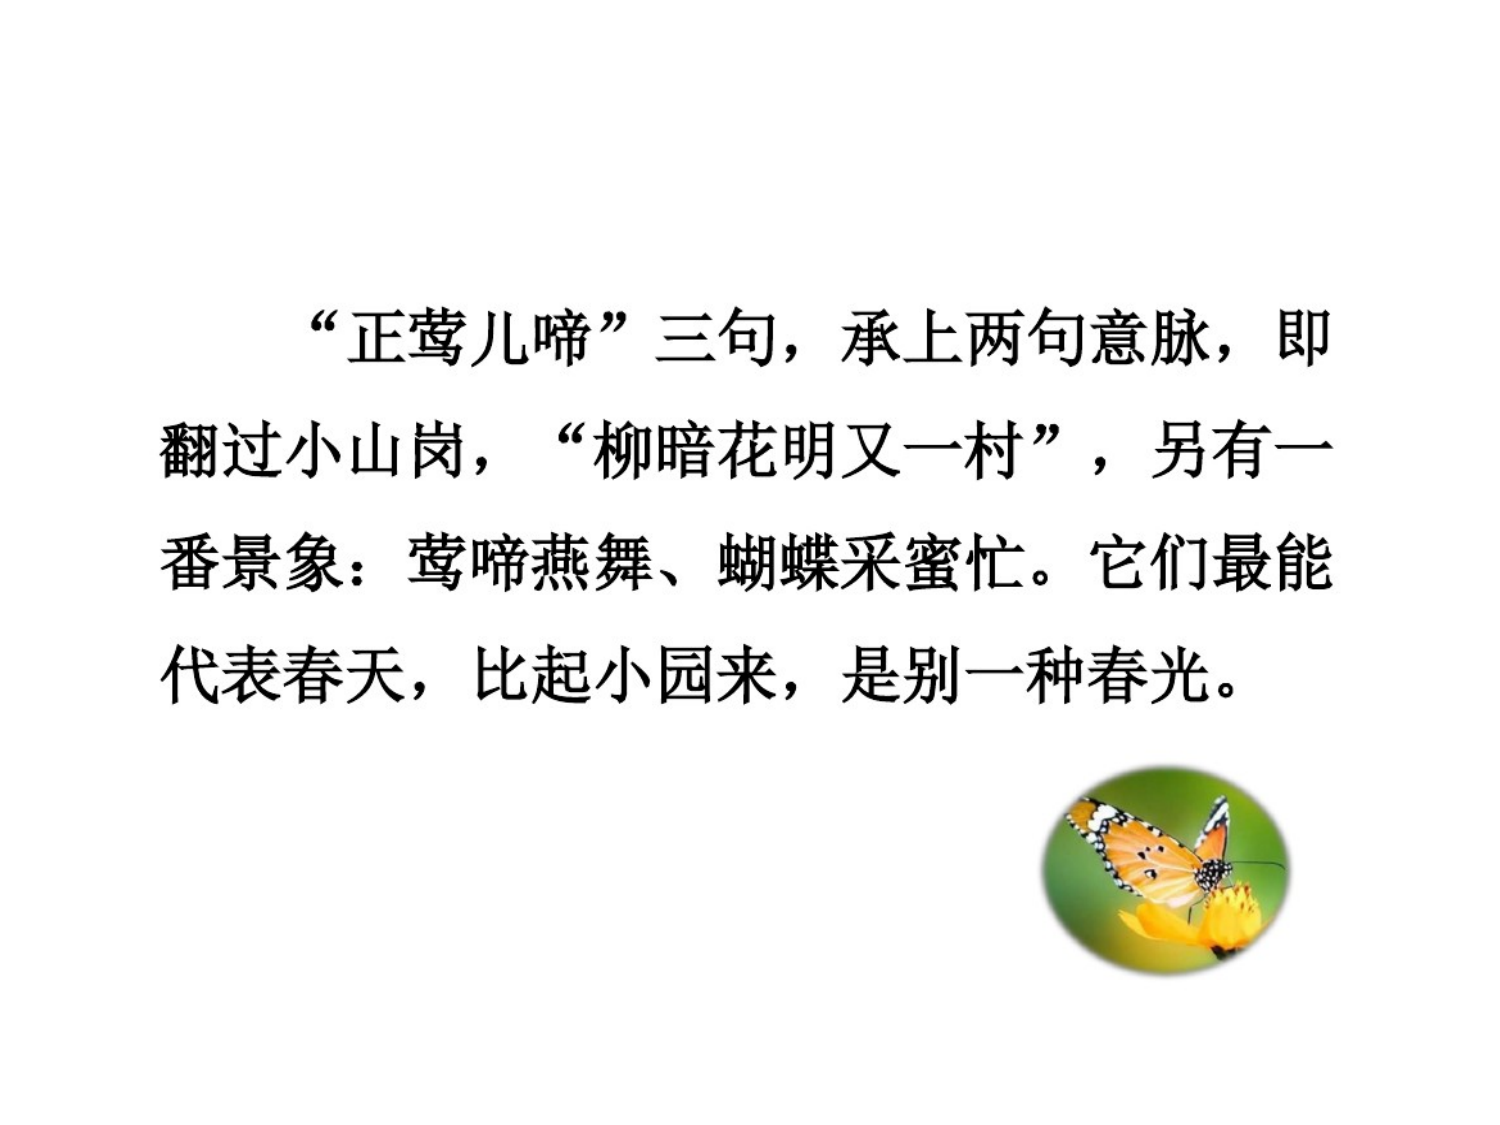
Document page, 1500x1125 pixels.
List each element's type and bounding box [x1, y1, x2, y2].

list [57, 43, 1443, 1097]
